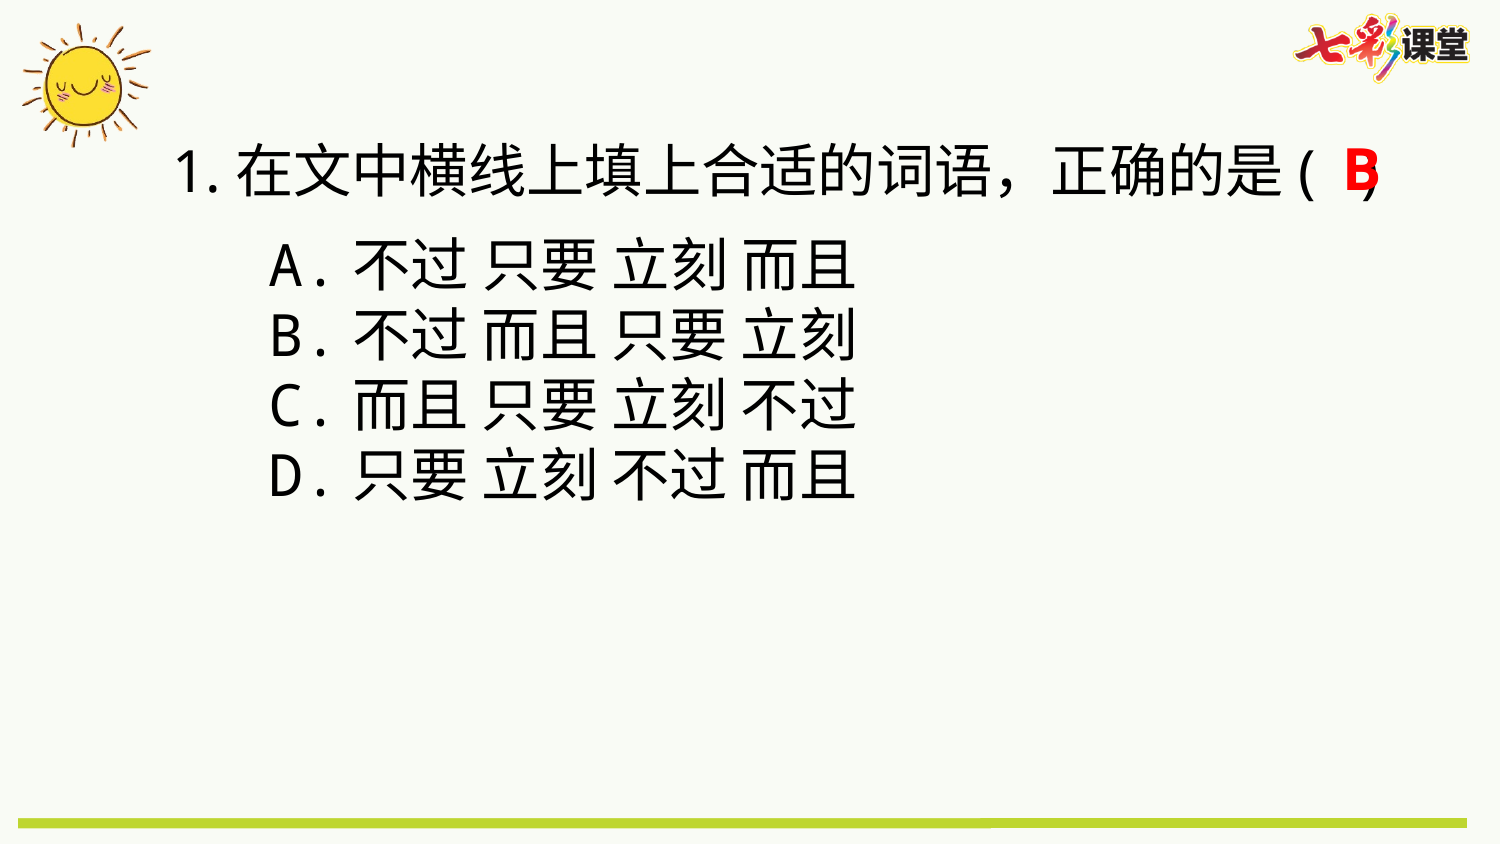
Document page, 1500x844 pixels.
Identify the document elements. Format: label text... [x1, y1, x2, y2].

text_box A.不过 只要 立刻 而且 B.不过 而且 只要 立刻 C.而且 只要 立刻 不过 D.只要 立刻 不过 而且 [253, 220, 962, 516]
picture [0, 0, 173, 172]
picture [18, 771, 1467, 844]
text_box B [1327, 124, 1413, 210]
picture [1291, 9, 1472, 87]
text_box 1.在文中横线上填上合适的词语，正确的是( ) [157, 126, 1500, 212]
